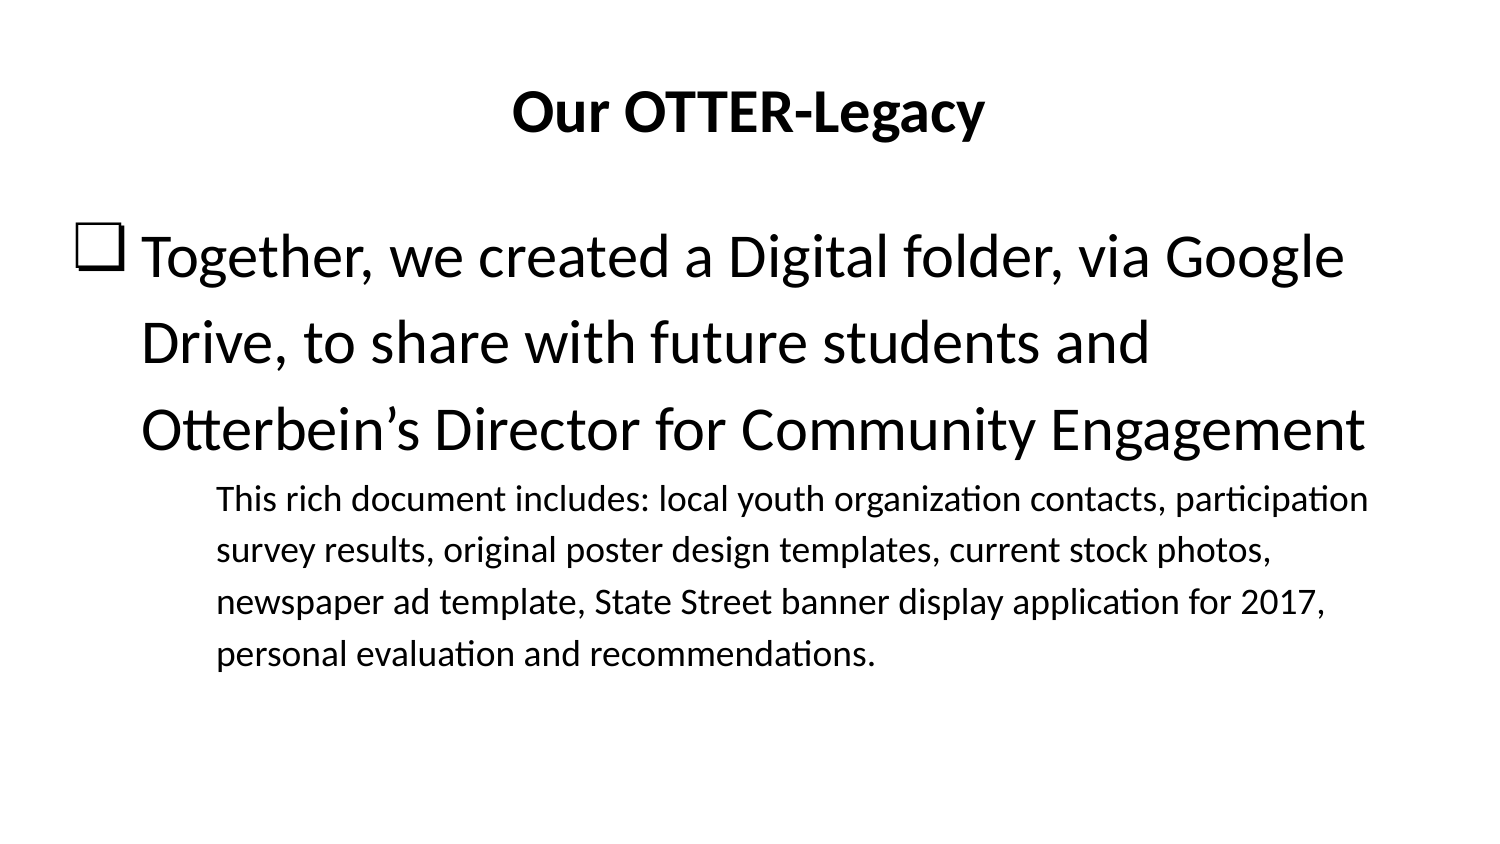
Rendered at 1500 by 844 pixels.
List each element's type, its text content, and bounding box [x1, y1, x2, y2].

title Our OTTER-Legacy [51, 54, 1449, 175]
list Together, we created a Digital folder, via Google Drive, to share with future students and Otterbein’s Director for Community Engagement This rich document includes: local youth organization contacts, participation survey results, original poster design templates, current stock photos, newspaper ad template, State Street banner display application for 2017, personal evaluation and recommendations. [51, 189, 1440, 750]
